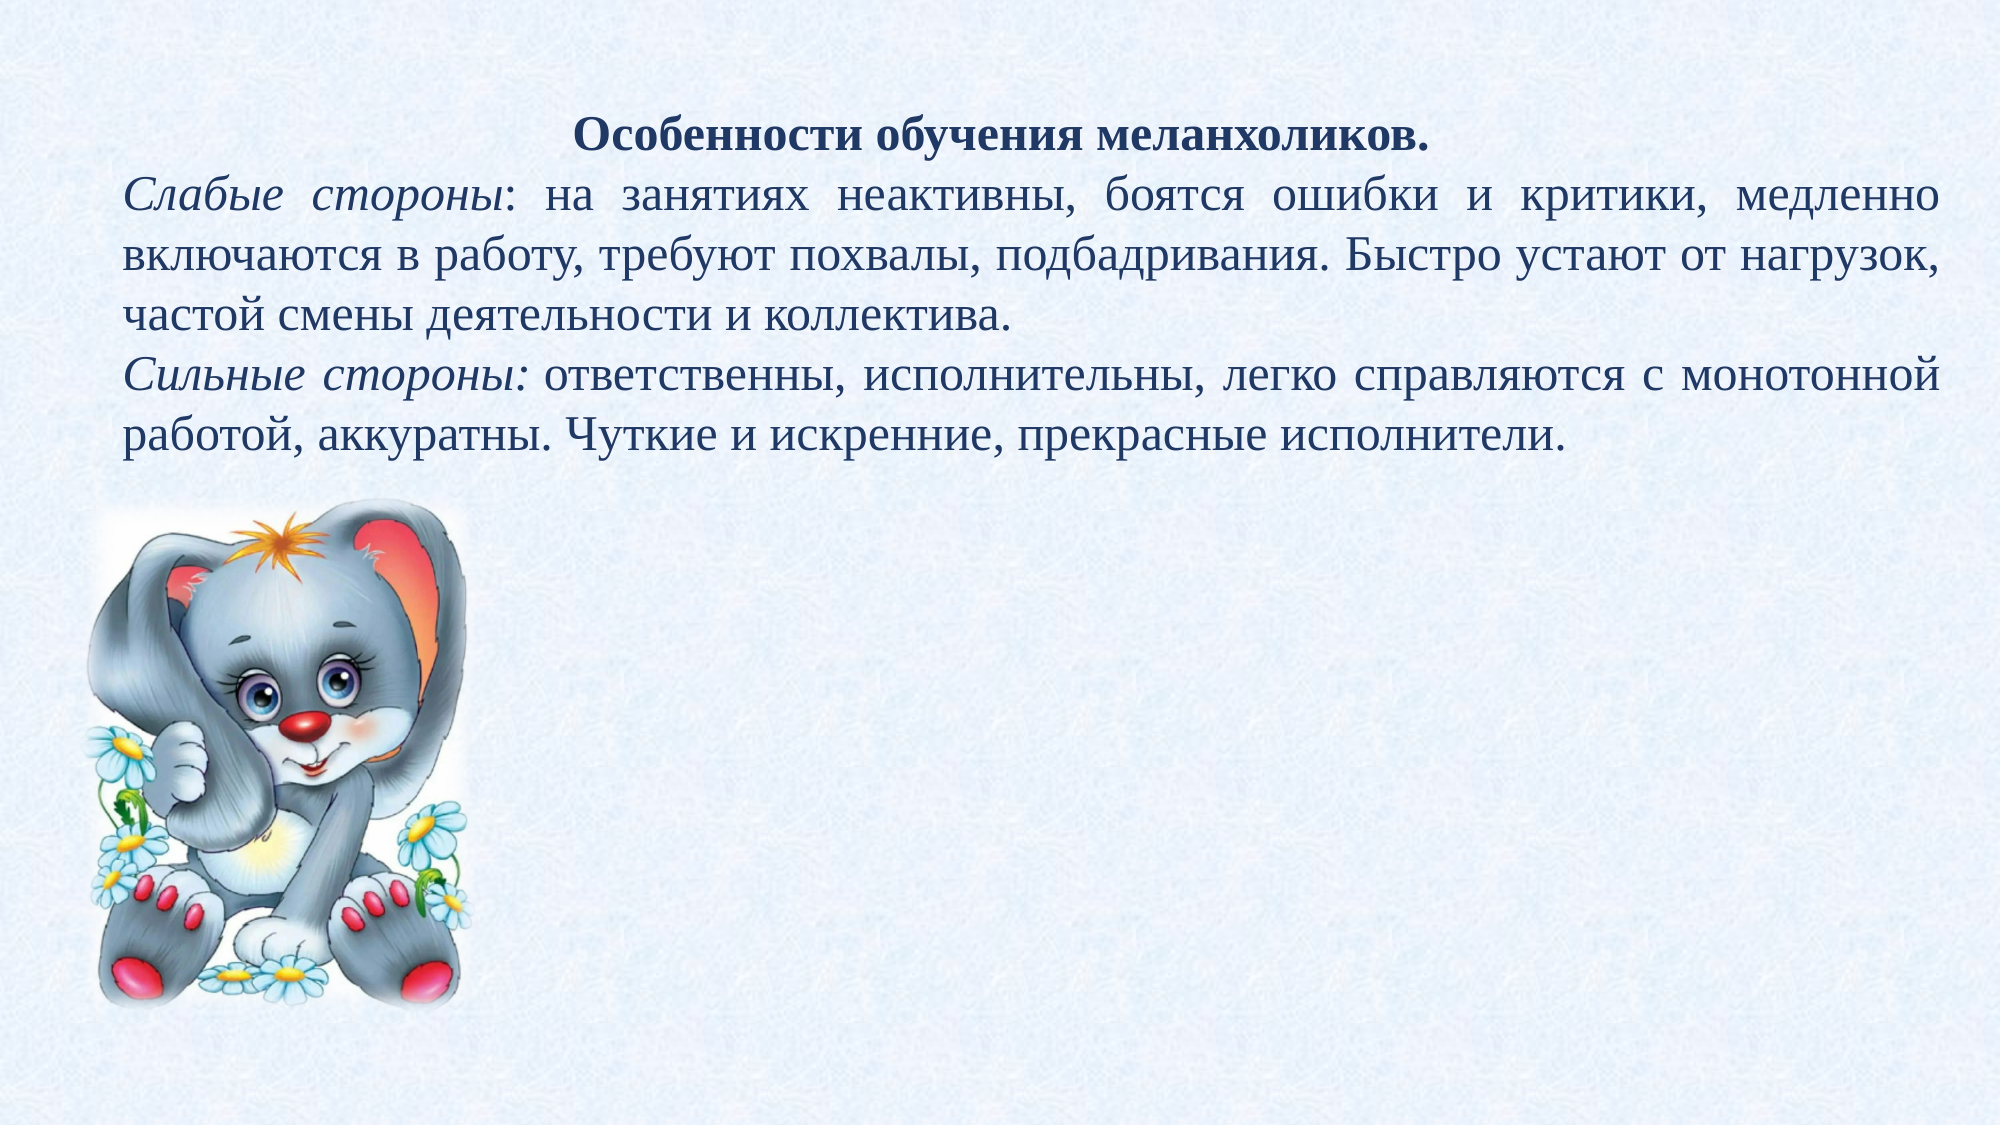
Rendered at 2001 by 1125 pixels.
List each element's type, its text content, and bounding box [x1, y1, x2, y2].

picture [77, 489, 482, 1015]
text_box Особенности обучения меланхоликов. Слабые стороны: на занятиях неактивны, боятся ошибки и критики, медленно включаются в работу, требуют похвалы, подбадривания. Быстро устают от нагрузок, частой смены деятельности и коллектива. Сильные стороны: ответственны, исполнительны, легко справляются с монотонной работой, аккуратны. Чуткие и искренние, прекрасные исполнители. [107, 92, 1956, 558]
